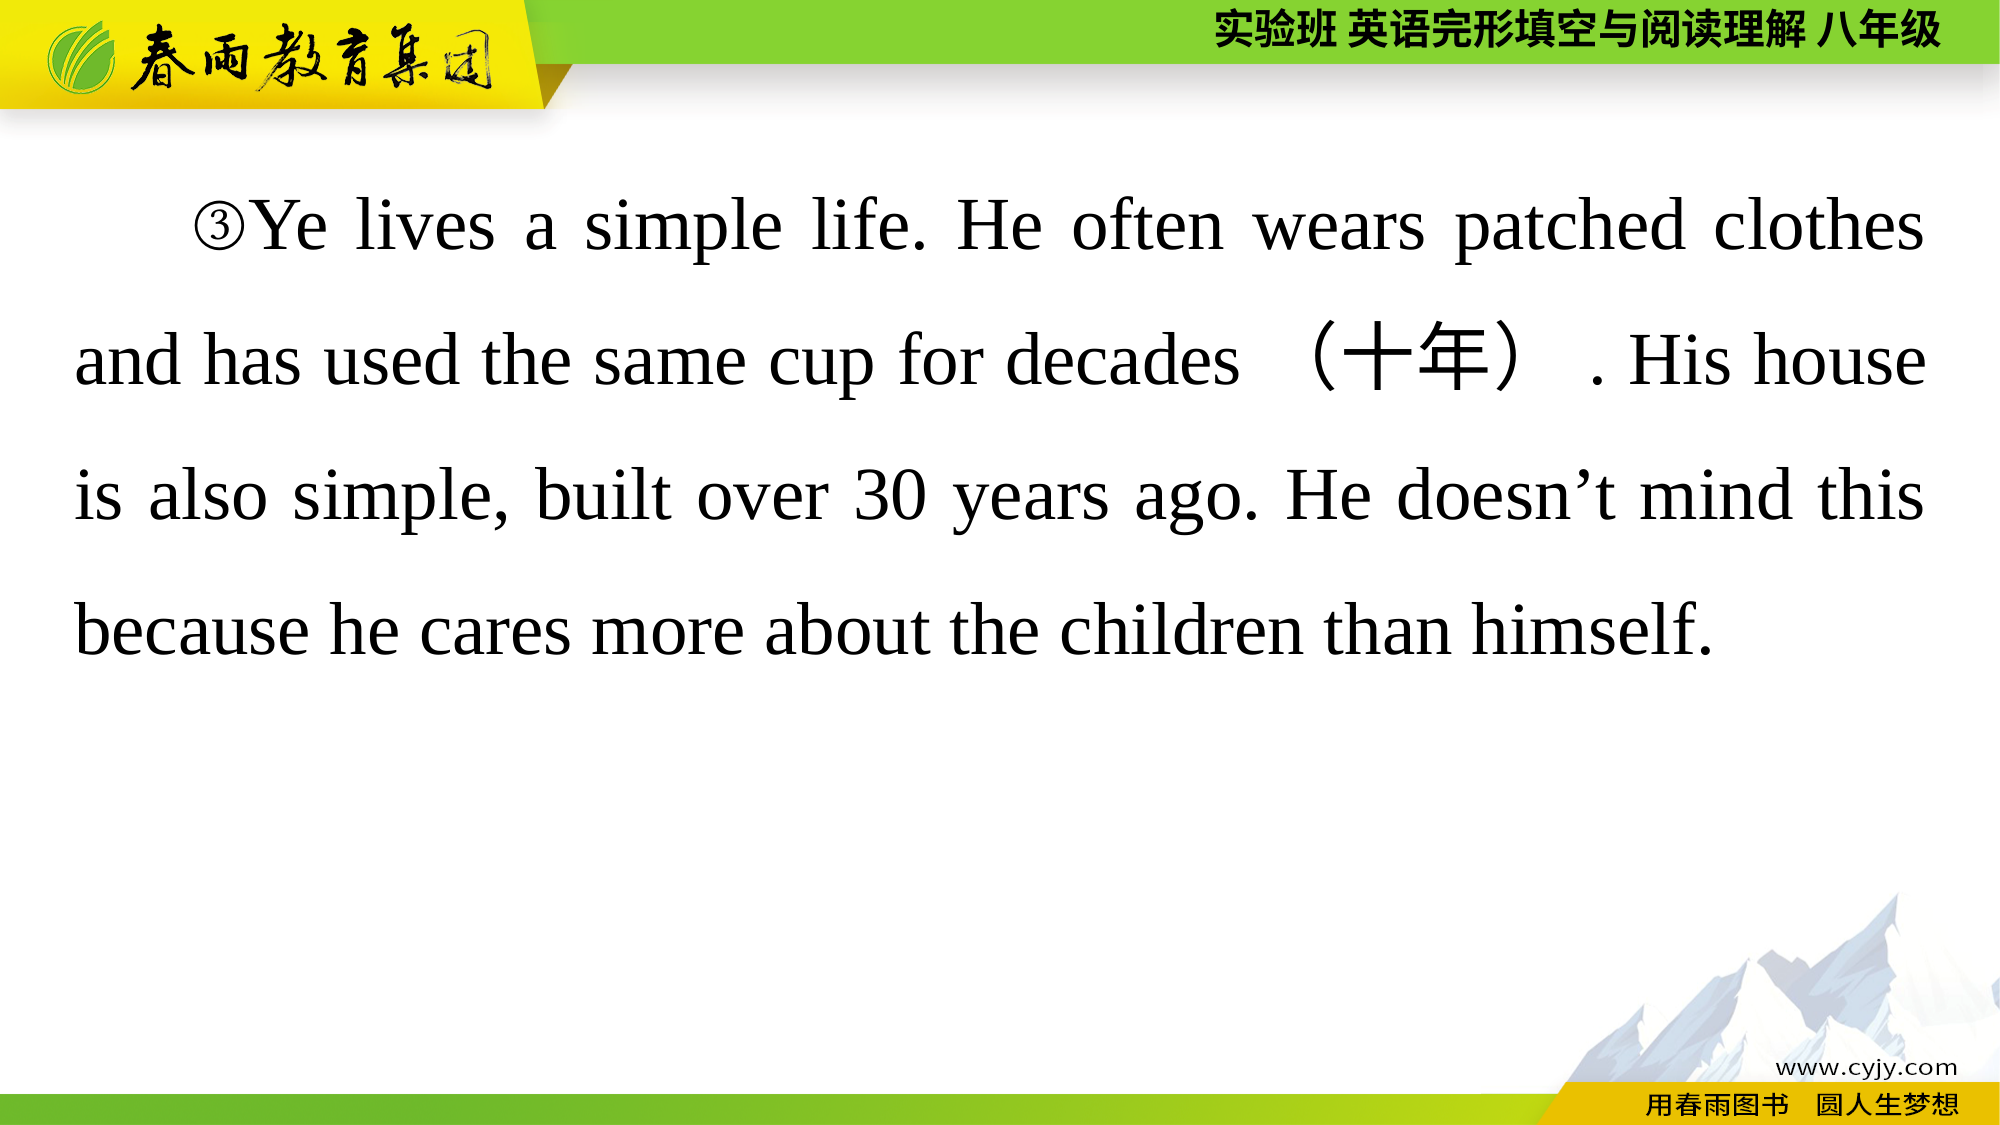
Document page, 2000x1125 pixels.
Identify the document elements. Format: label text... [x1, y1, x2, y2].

picture [0, 0, 2000, 1125]
list ③Ye lives a simple life. He often wears patched clothes and has used the same cup for decades（十年）. His house is also simple, built over 30 years ago. He doesn’t mind this because he cares more about the children than himself. [59, 122, 1944, 683]
